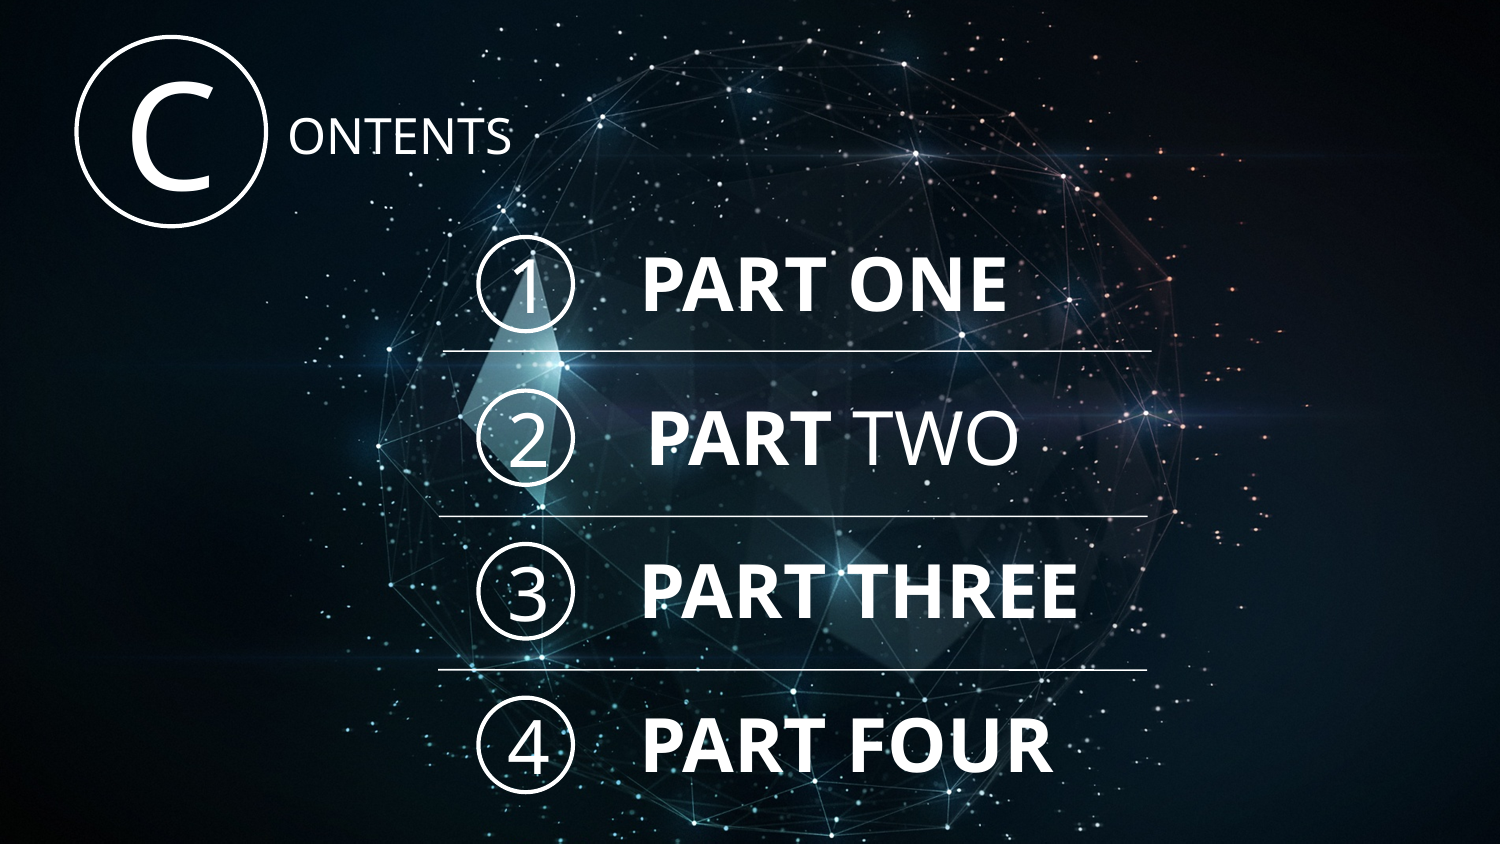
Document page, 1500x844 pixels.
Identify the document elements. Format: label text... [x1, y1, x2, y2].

text_box 1 [478, 236, 573, 332]
picture [0, 0, 1500, 844]
text_box PART TWO [630, 382, 1037, 488]
text_box ONTENTS [272, 97, 528, 172]
text_box [76, 36, 267, 227]
text_box PART FOUR [624, 690, 1069, 796]
text_box 2 [478, 390, 573, 485]
text_box 4 [478, 697, 573, 793]
text_box C [109, 204, 234, 228]
text_box PART ONE [625, 229, 1026, 334]
text_box 3 [478, 543, 573, 639]
text_box PART THREE [624, 536, 1096, 642]
text_box C [109, 33, 234, 59]
